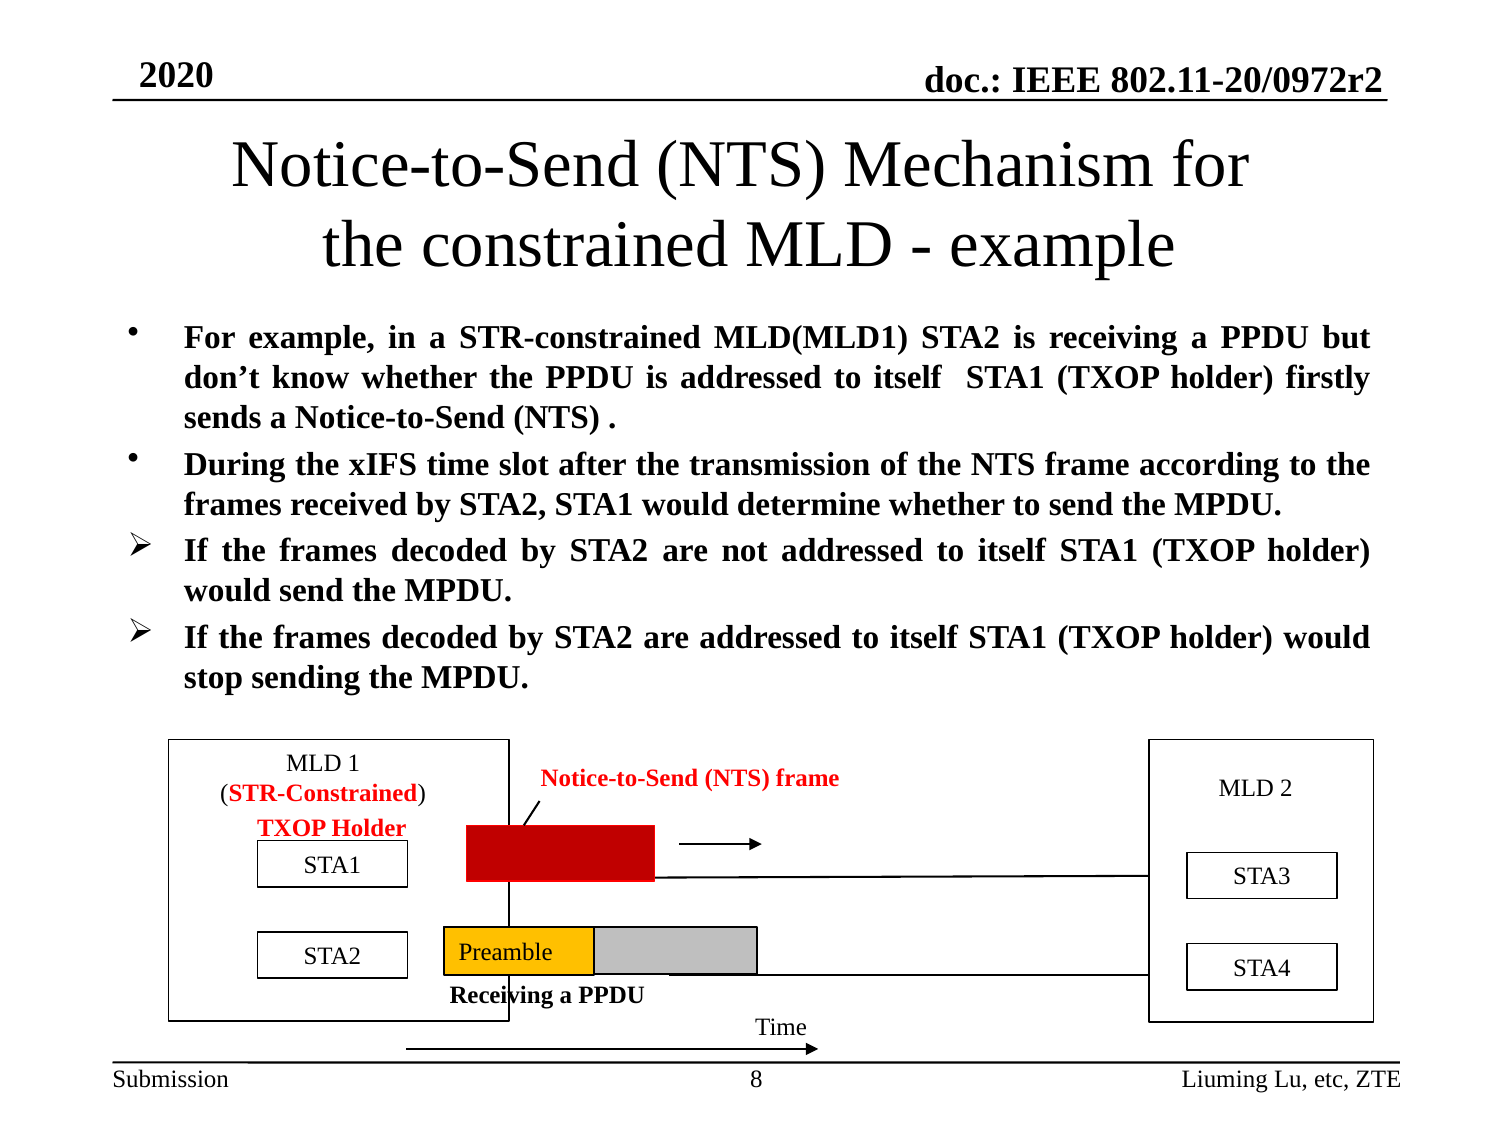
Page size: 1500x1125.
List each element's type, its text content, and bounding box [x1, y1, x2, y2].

text_box Time [740, 1003, 867, 1049]
text_box [466, 825, 655, 881]
text_box [168, 739, 509, 1022]
text_box STA2 [257, 931, 408, 979]
text_box Receiving a PPDU [434, 971, 856, 1017]
text_box MLD 1 (STR-Constrained) [139, 739, 507, 815]
text_box [594, 927, 758, 971]
footer Liuming Lu, etc, ZTE [1178, 1061, 1402, 1093]
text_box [508, 875, 1150, 879]
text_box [523, 800, 540, 826]
slide_number 8 [749, 1061, 763, 1093]
text_box STA1 [257, 849, 408, 887]
text_box Notice-to-Send (NTS) frame [525, 753, 862, 799]
list For example, in a STR-constrained MLD(MLD1) STA2 is receiving a PPDU but don’t know whether the PPDU is addressed to itself STA1 (TXOP holder) firstly sends a Notice-to-Send (NTS) . During the xIFS time slot after the transmission of the NTS frame according to the frames received by STA2, STA1 would determine whether to send the MPDU. If the frames decoded by STA2 are not addressed to itself STA1 (TXOP holder) would send the MPDU. If the frames decoded by STA2 are addressed to itself STA1 (TXOP holder) would stop sending the MPDU. [112, 307, 1388, 709]
text_box Preamble [443, 927, 594, 973]
text_box STA4 [1187, 943, 1337, 990]
text_box TXOP Holder [242, 804, 432, 849]
title Notice-to-Send (NTS) Mechanism for the constrained MLD - example [112, 112, 1388, 288]
text_box [1148, 739, 1374, 1022]
text_box STA3 [1187, 852, 1337, 899]
